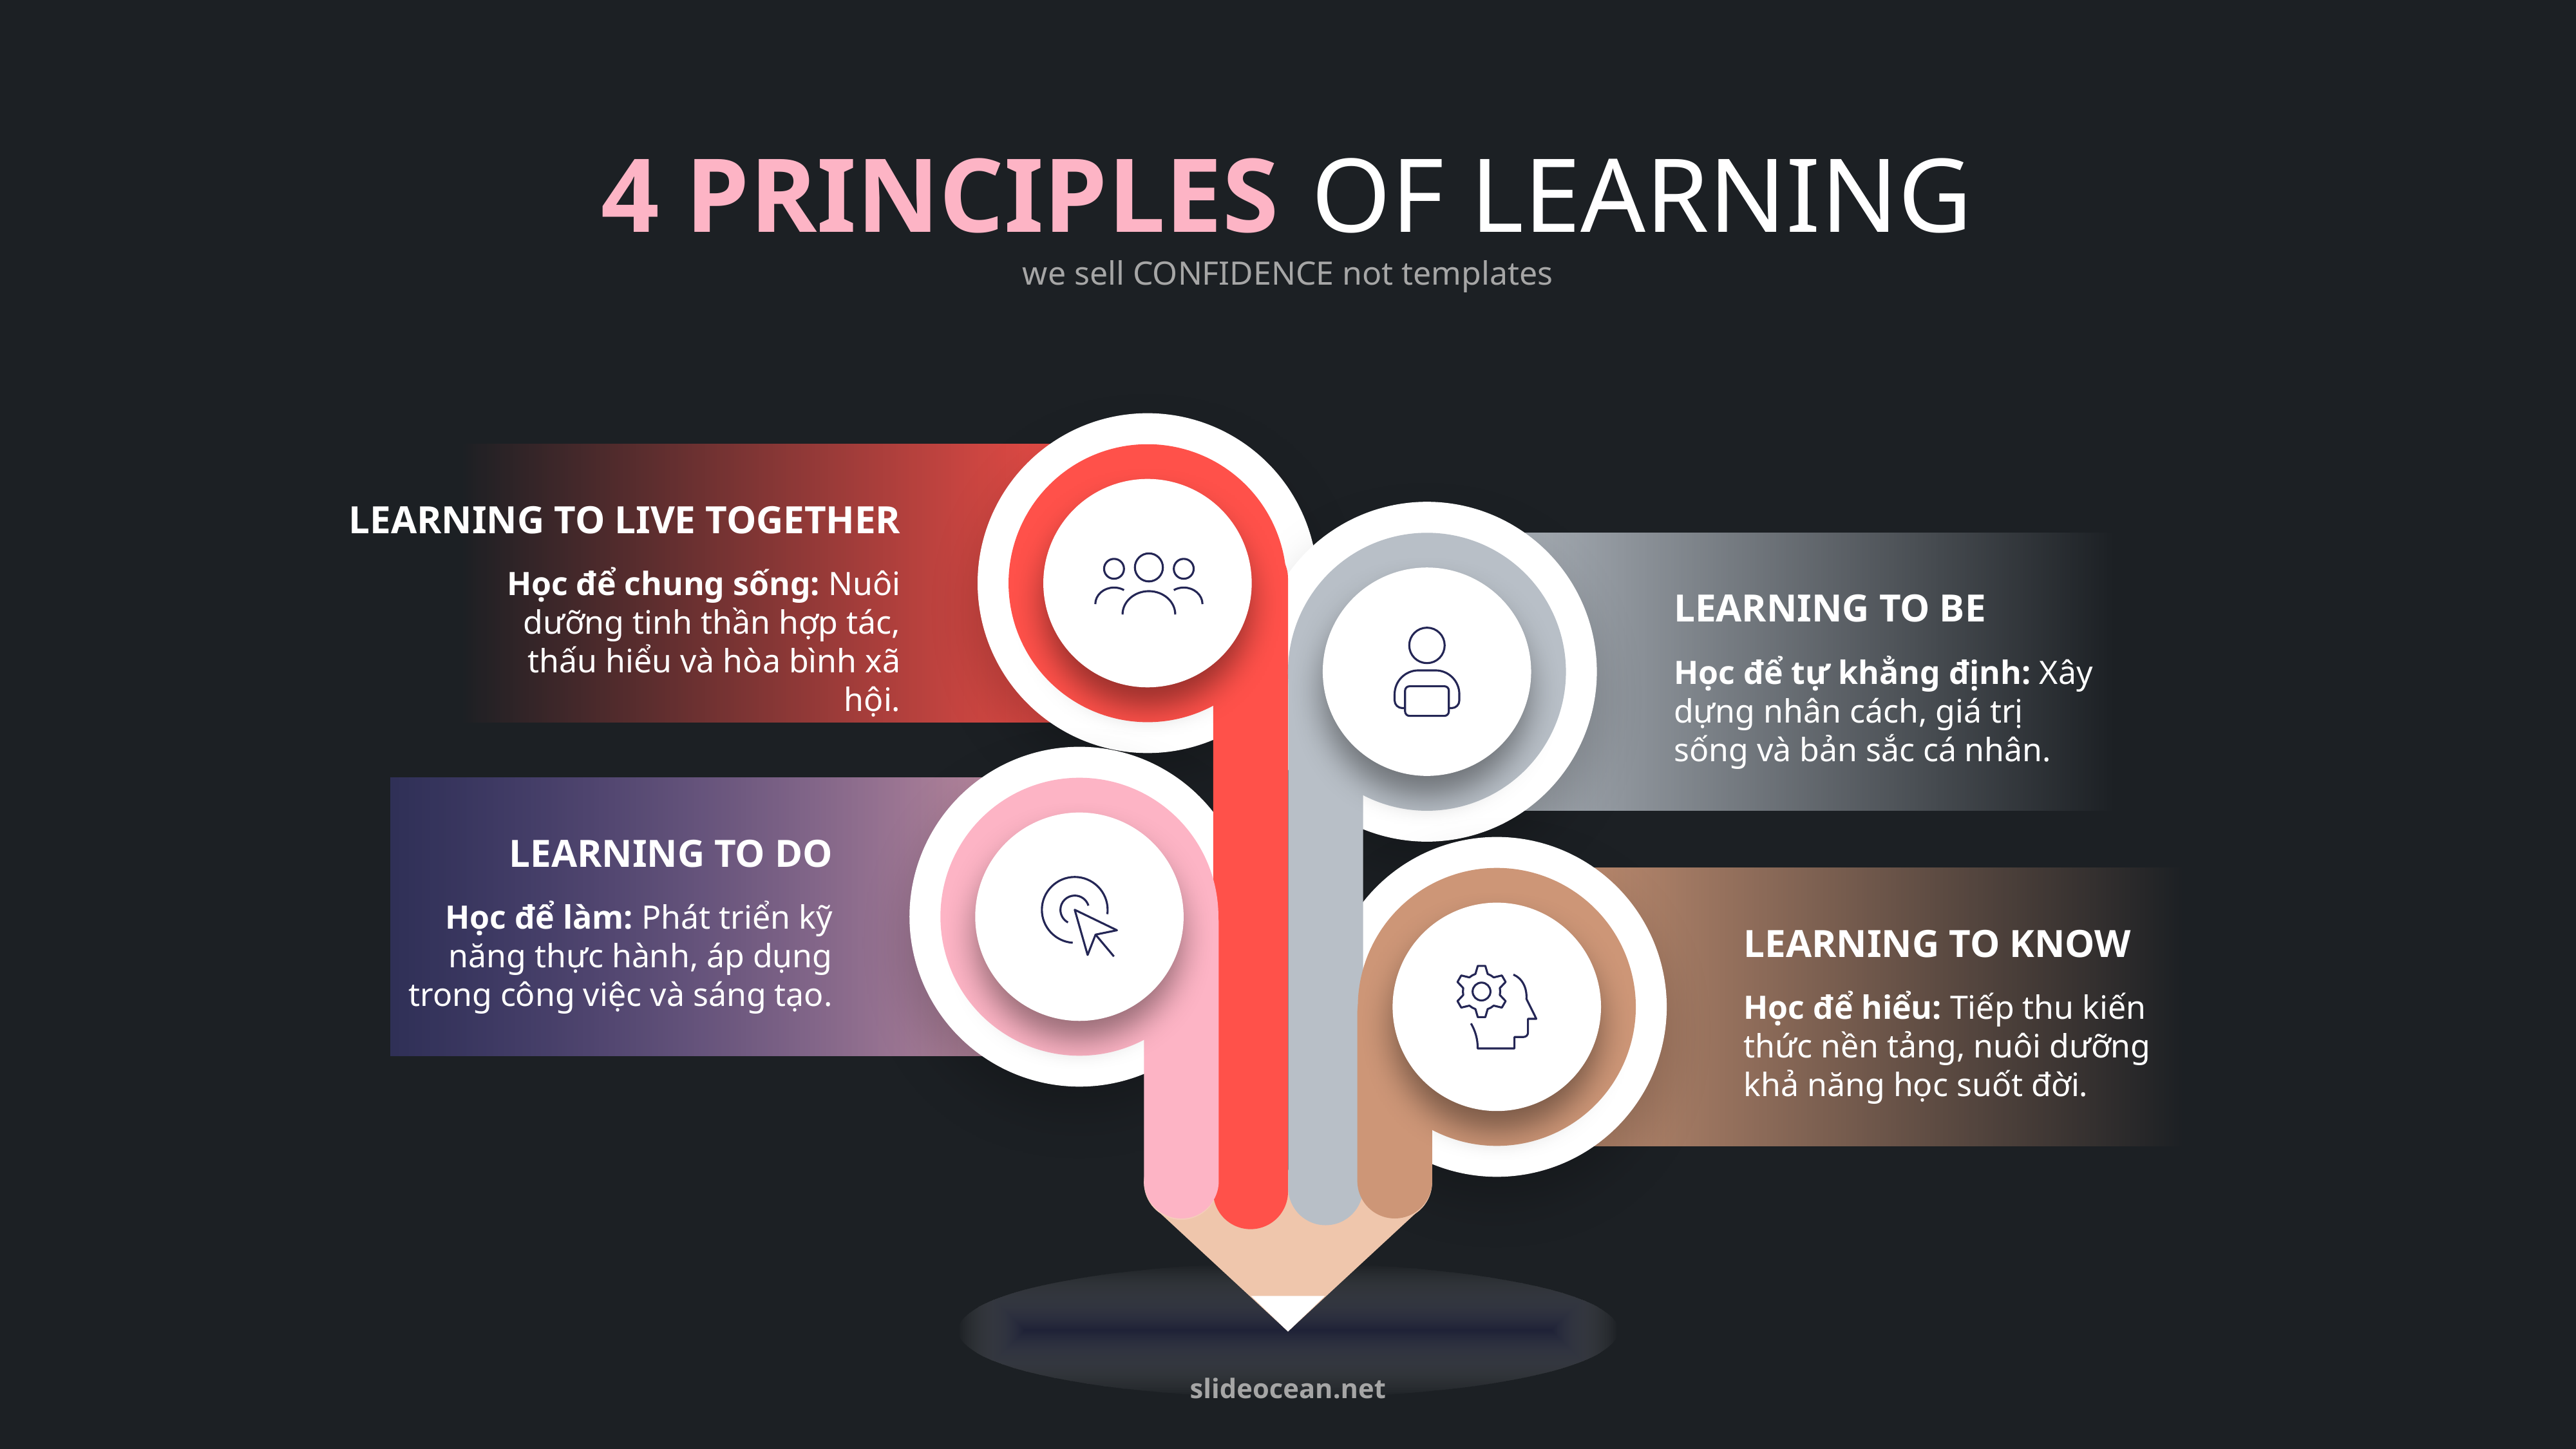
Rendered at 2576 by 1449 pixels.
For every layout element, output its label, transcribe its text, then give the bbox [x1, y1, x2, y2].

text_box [1143, 1144, 1433, 1332]
text_box Học để hiểu: Tiếp thu kiến thức nền tảng, nuôi dưỡng khả năng học suốt đời. [1734, 982, 2185, 1108]
text_box [1289, 500, 1598, 843]
text_box [1122, 591, 1175, 615]
text_box [1457, 965, 1537, 1048]
text_box [1142, 922, 1220, 1185]
text_box [390, 777, 977, 1057]
text_box [1321, 566, 1533, 777]
text_box [1409, 627, 1445, 663]
text_box we sell CONFIDENCE not templates [1013, 247, 1563, 296]
text_box [1356, 1012, 1434, 1186]
text_box [939, 777, 1220, 1027]
text_box [908, 746, 1212, 1088]
text_box [458, 443, 1045, 723]
text_box LEARNING TO DO [422, 824, 842, 879]
text_box [1007, 443, 1288, 690]
text_box [976, 412, 1313, 754]
text_box LEARNING TO KNOW [1734, 914, 2187, 969]
text_box LEARNING TO BE [1664, 579, 2117, 634]
text_box [1104, 558, 1124, 579]
text_box [1042, 478, 1253, 688]
text_box [1135, 553, 1163, 582]
text_box [1287, 683, 1365, 1144]
text_box [1365, 836, 1668, 1178]
text_box [1599, 867, 2186, 1147]
text_box [1095, 587, 1124, 605]
text_box [1041, 876, 1117, 957]
text_box [1212, 565, 1289, 1144]
text_box [1391, 902, 1602, 1112]
text_box [1394, 670, 1460, 716]
text_box [1173, 558, 1194, 579]
text_box [1173, 587, 1203, 605]
text_box [1356, 867, 1637, 1113]
text_box [956, 1269, 1620, 1395]
text_box [1287, 531, 1567, 780]
text_box 4 PRINCIPLES [591, 126, 1289, 258]
text_box LEARNING TO LIVE TOGETHER [322, 491, 911, 545]
text_box OF LEARNING [1302, 126, 1983, 258]
text_box [1530, 532, 2116, 811]
text_box Học để làm: Phát triển kỹ năng thực hành, áp dụng trong công việc và sáng tạo. [391, 892, 842, 1018]
text_box slideocean.net [1180, 1367, 1396, 1409]
text_box [974, 811, 1185, 1022]
text_box Học để tự khẳng định: Xây dựng nhân cách, giá trị sống và bản sắc cá nhân. [1664, 647, 2116, 773]
text_box Học để chung sống: Nuôi dưỡng tinh thần hợp tác, thấu hiểu và hòa bình xã hội. [459, 558, 911, 723]
